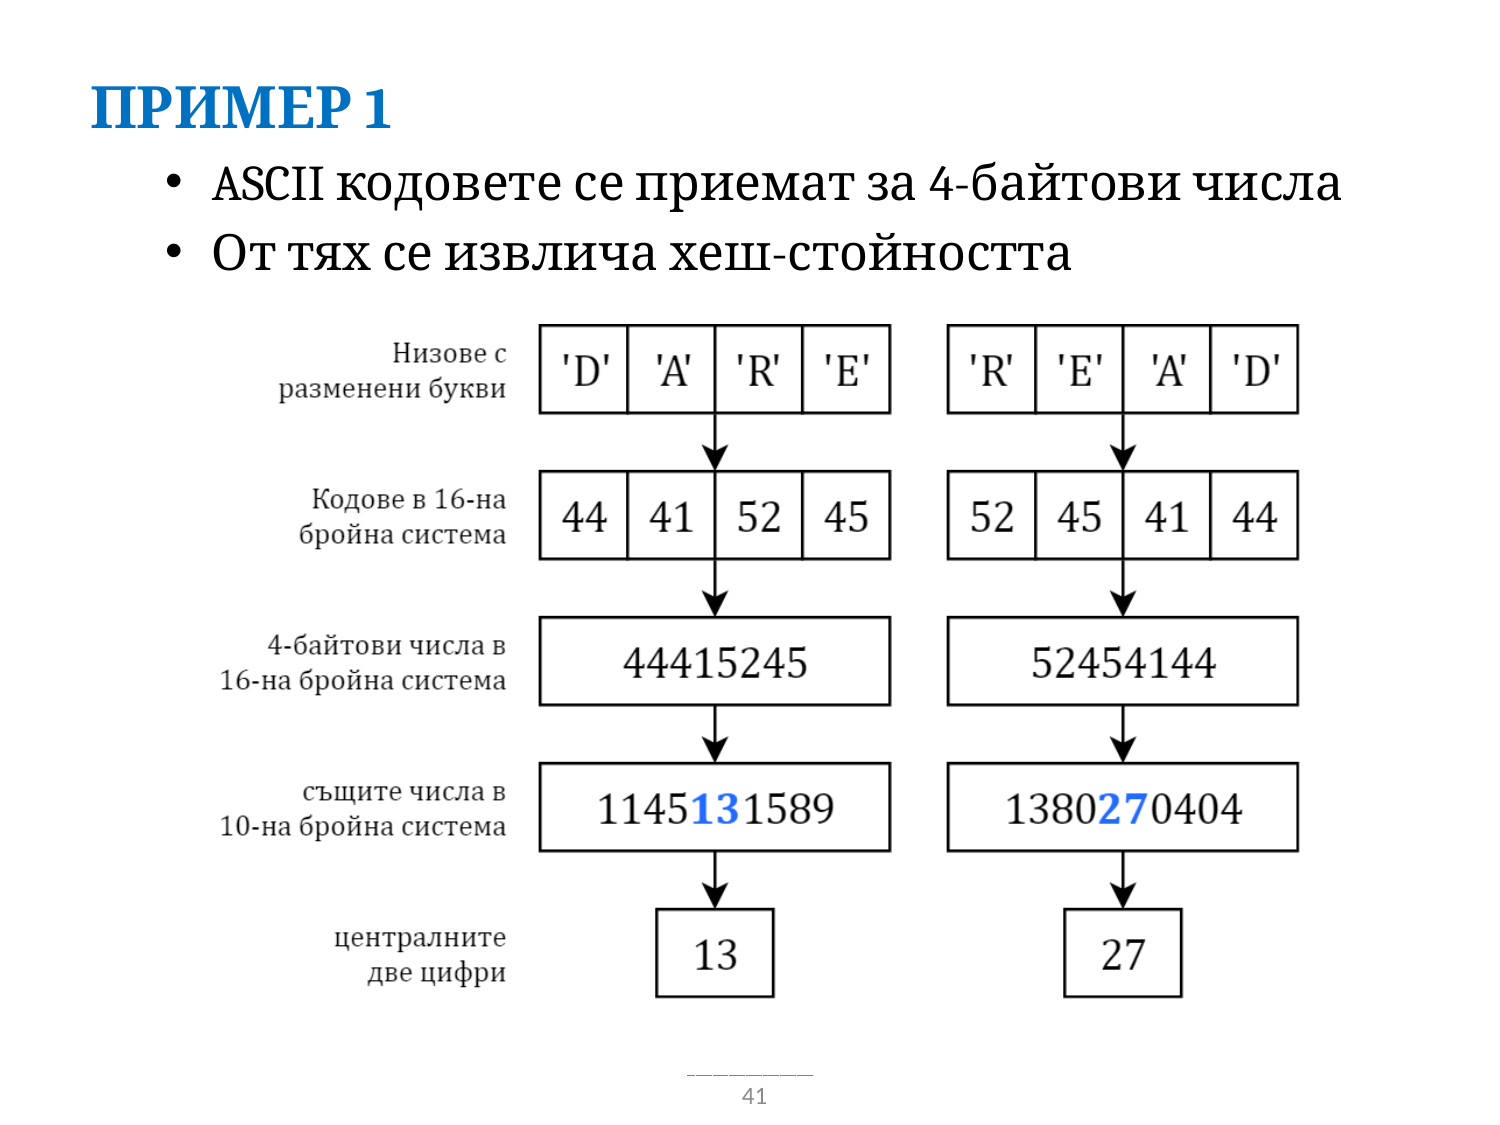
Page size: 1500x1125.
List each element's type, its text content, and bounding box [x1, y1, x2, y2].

list Пример 1 ASCII кодовете се приемат за 4-байтови числа От тях се извлича хеш-стойността [75, 62, 1450, 1063]
picture [189, 324, 1301, 999]
slide_number 41 [579, 1065, 930, 1125]
